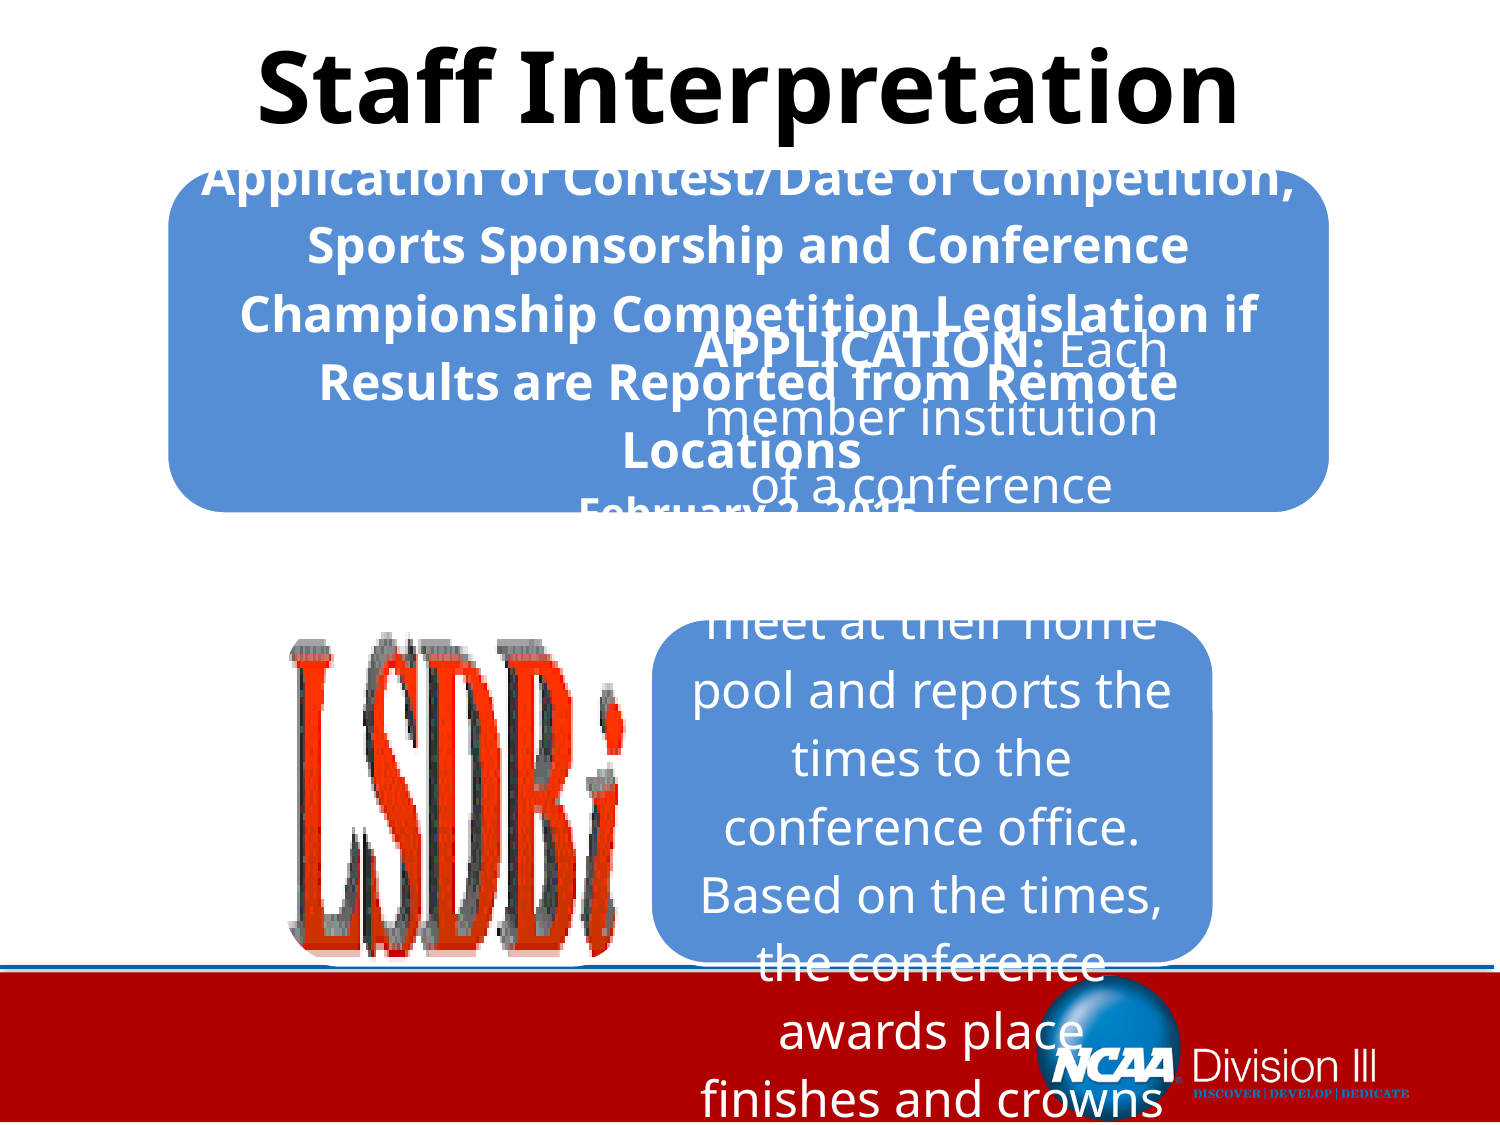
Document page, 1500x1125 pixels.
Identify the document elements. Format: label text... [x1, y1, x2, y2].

picture [1021, 965, 1423, 1125]
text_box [20, 167, 1477, 965]
title Staff Interpretation [75, 1, 1425, 166]
